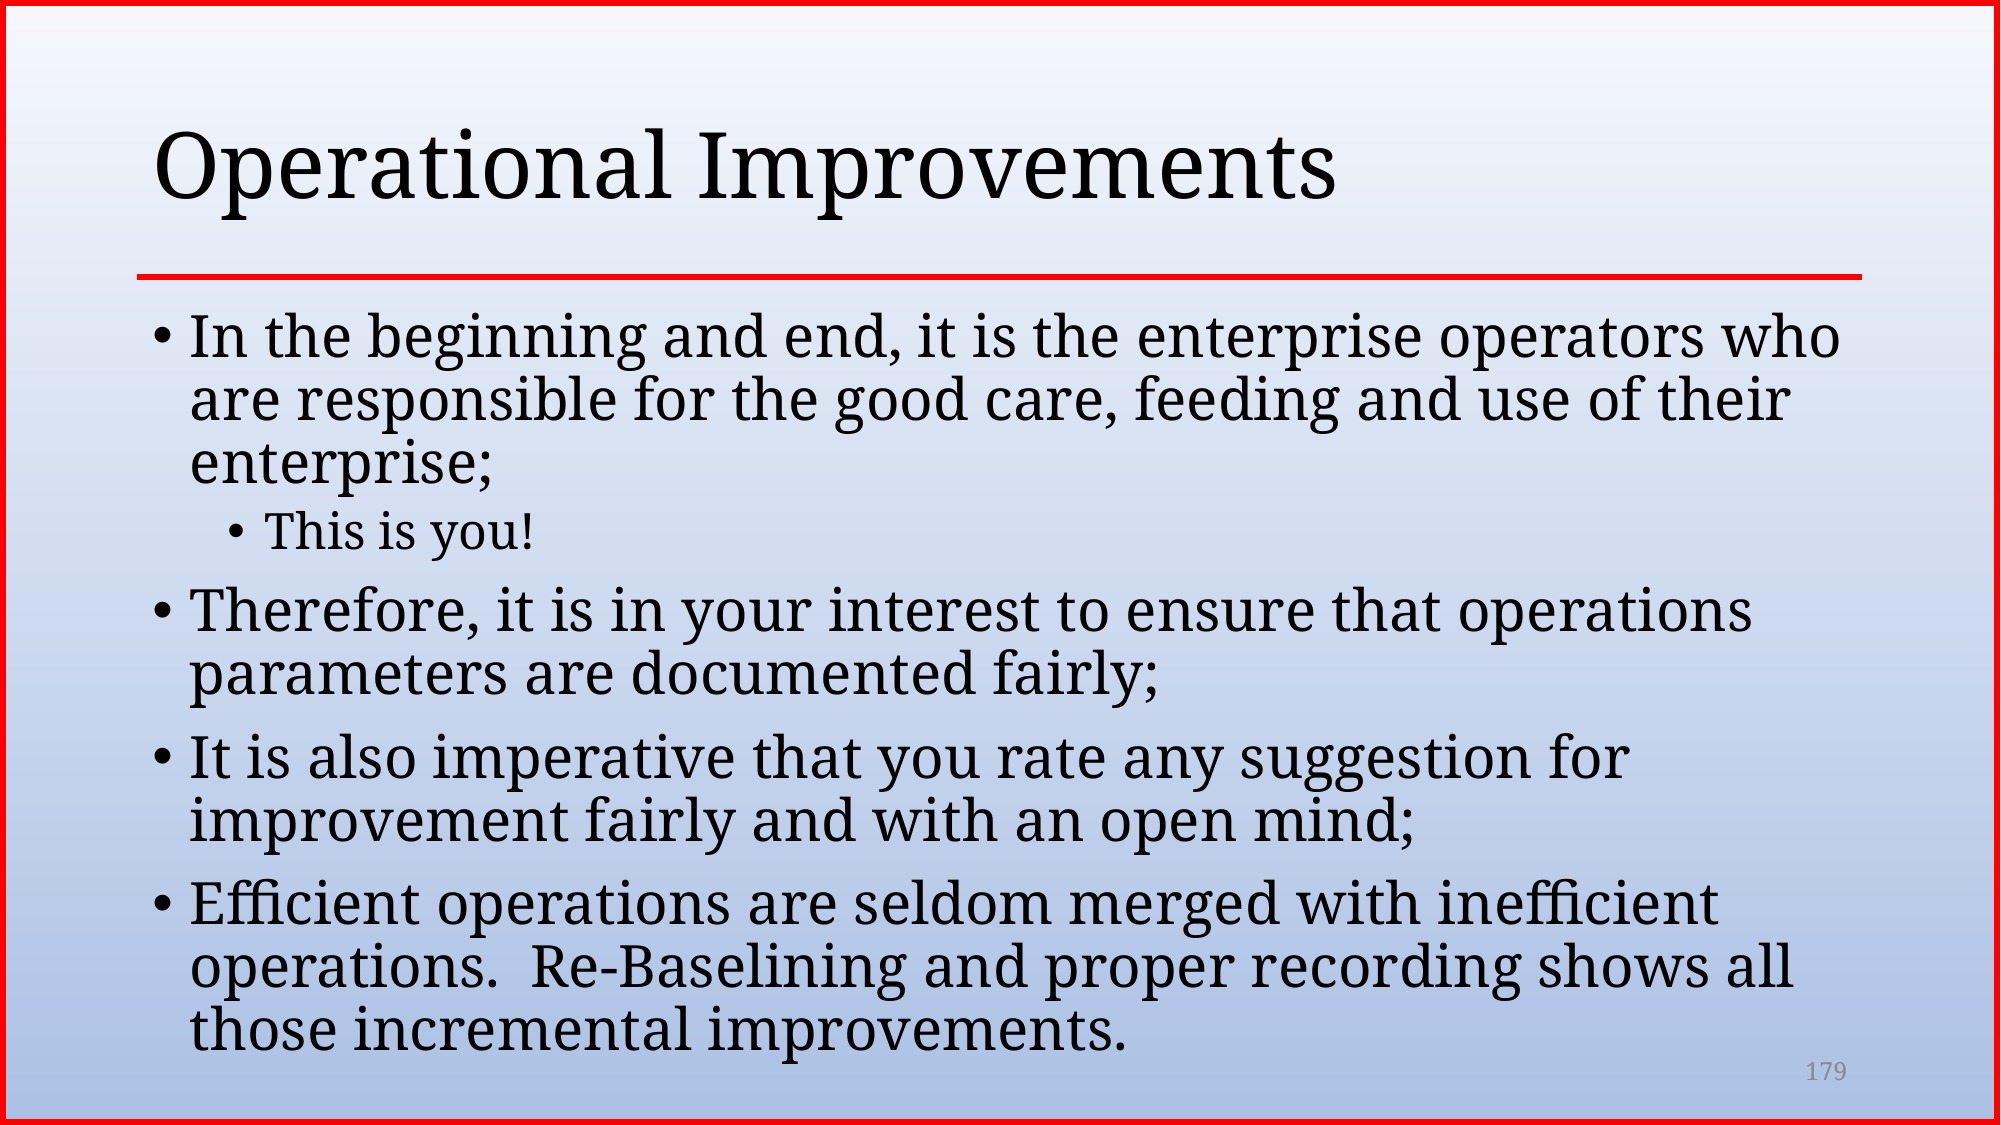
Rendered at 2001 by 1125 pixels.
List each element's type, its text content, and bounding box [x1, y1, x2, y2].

list In the beginning and end, it is the enterprise operators who are responsible for the good care, feeding and use of their enterprise; This is you! Therefore, it is in your interest to ensure that operations parameters are documented fairly; It is also imperative that you rate any suggestion for improvement fairly and with an open mind; Efficient operations are seldom merged with inefficient operations. Re-Baselining and proper recording shows all those incremental improvements. [137, 299, 1863, 1014]
slide_number 179 [1412, 1042, 1863, 1103]
title Operational Improvements [137, 59, 1863, 278]
